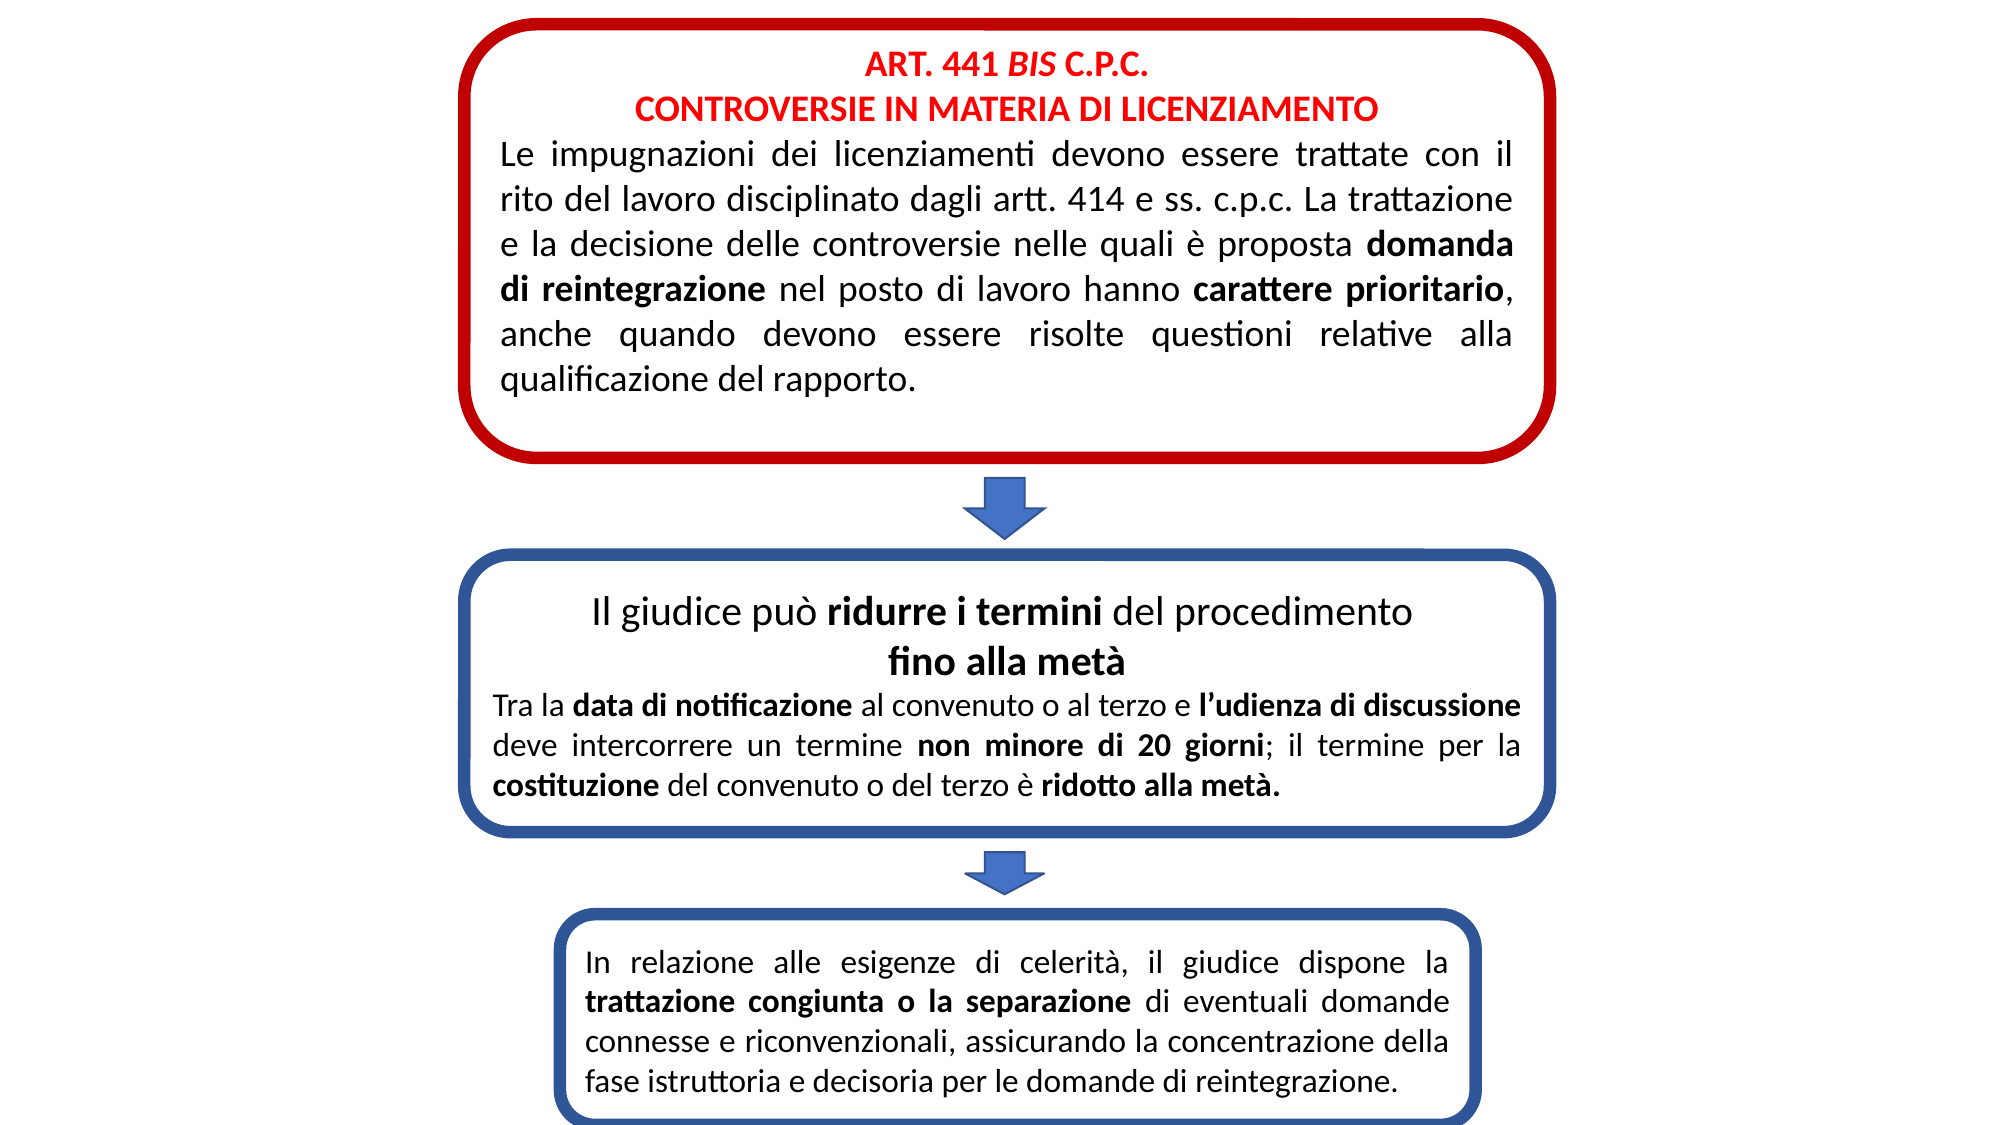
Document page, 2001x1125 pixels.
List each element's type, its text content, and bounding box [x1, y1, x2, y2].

text_box [964, 851, 1045, 896]
text_box In relazione alle esigenze di celerità, il giudice dispone la trattazione congiunta o la separazione di eventuali domande connesse e riconvenzionali, assicurando la concentrazione della fase istruttoria e decisoria per le domande di reintegrazione. [558, 913, 1477, 1125]
text_box Il giudice può ridurre i termini del procedimento fino alla metà Tra la data di notificazione al convenuto o al terzo e l’udienza di discussione deve intercorrere un termine non minore di 20 giorni; il termine per la costituzione del convenuto o del terzo è ridotto alla metà. [463, 553, 1552, 834]
text_box ART. 441 BIS C.P.C. CONTROVERSIE IN MATERIA DI LICENZIAMENTO Le impugnazioni dei licenziamenti devono essere trattate con il rito del lavoro disciplinato dagli artt. 414 e ss. c.p.c. La trattazione e la decisione delle controversie nelle quali è proposta domanda di reintegrazione nel posto di lavoro hanno carattere prioritario, anche quando devono essere risolte questioni relative alla qualificazione del rapporto. [463, 23, 1552, 459]
text_box [961, 476, 1048, 541]
